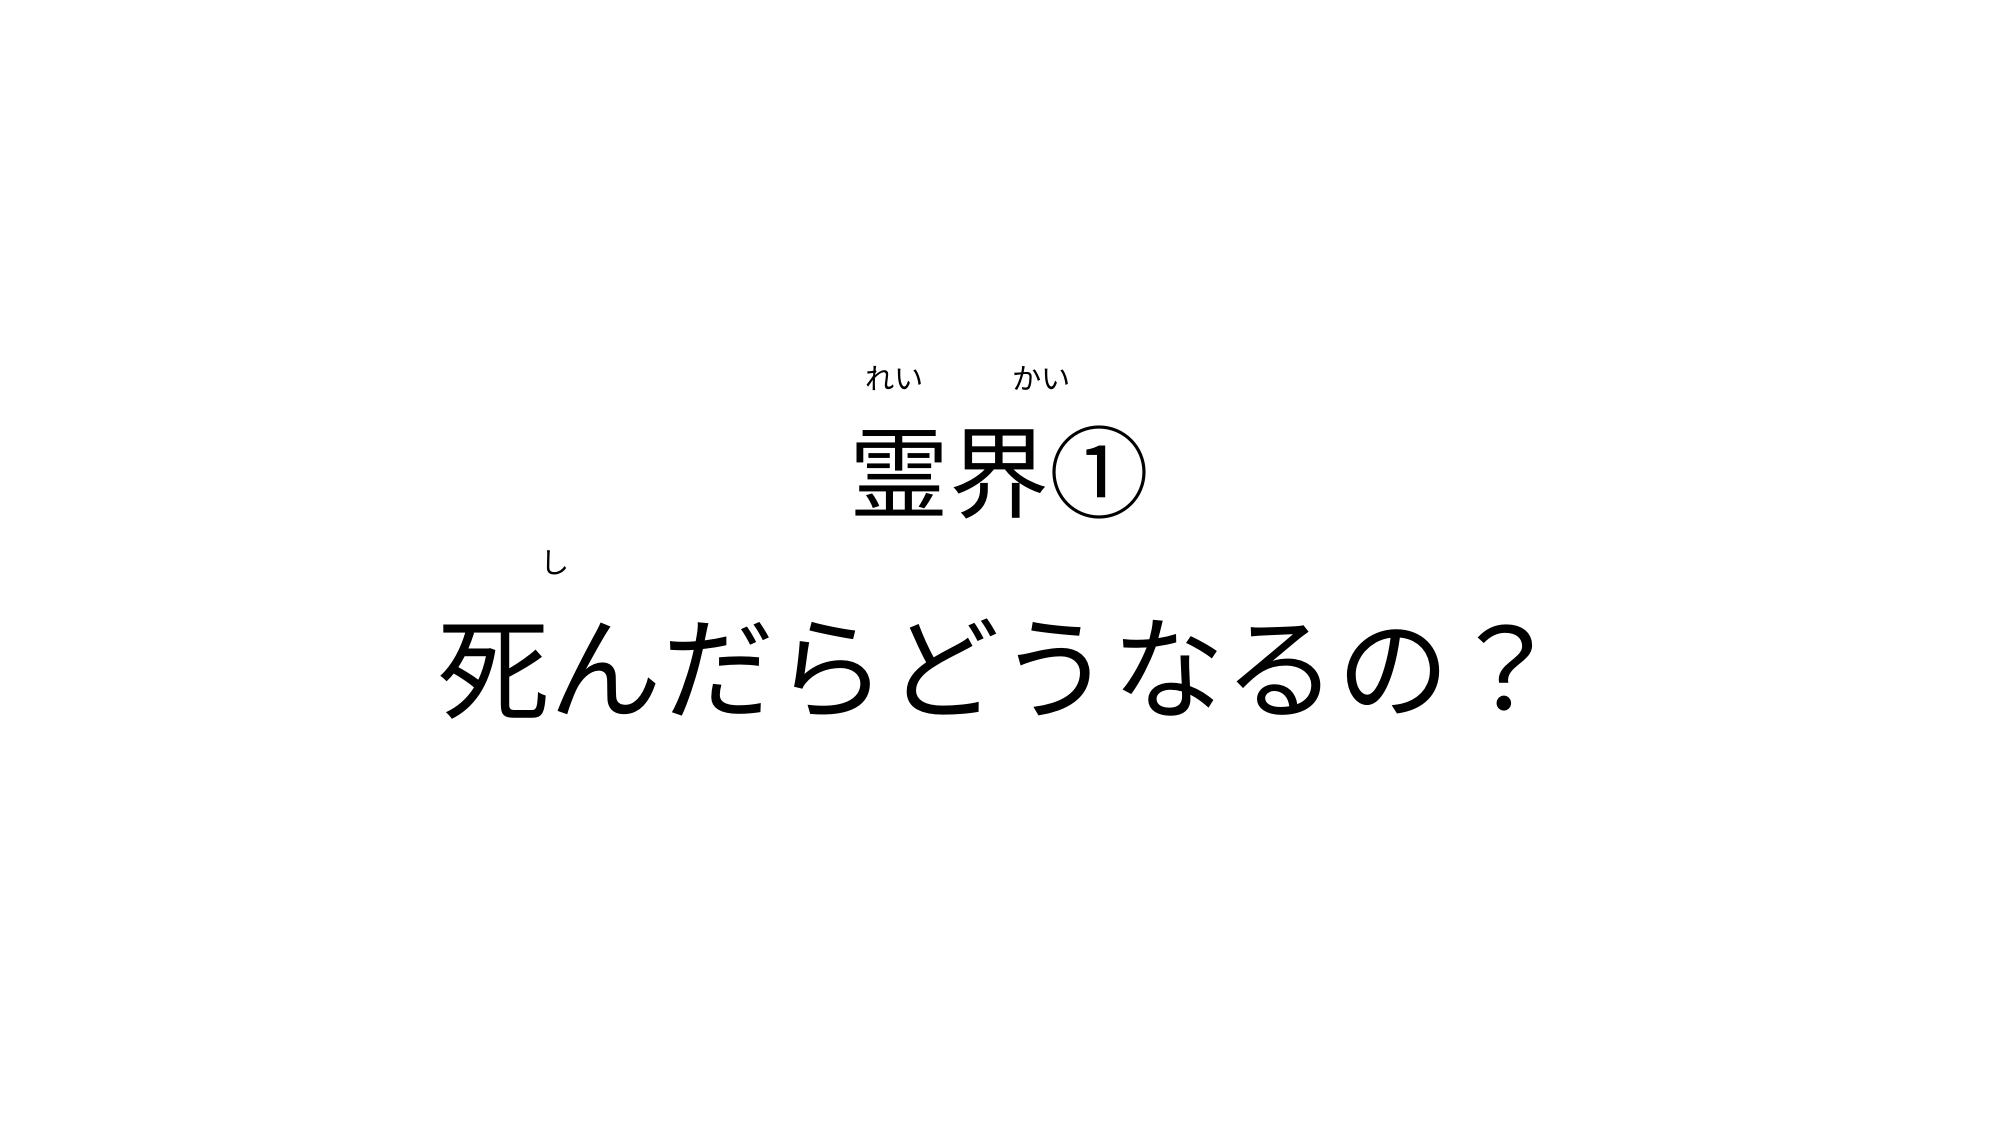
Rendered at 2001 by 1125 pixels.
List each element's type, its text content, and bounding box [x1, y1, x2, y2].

text_box 霊界① 死んだらどうなるの？ [276, 343, 1724, 741]
text_box れい かい [850, 353, 1089, 404]
text_box し [525, 536, 615, 587]
